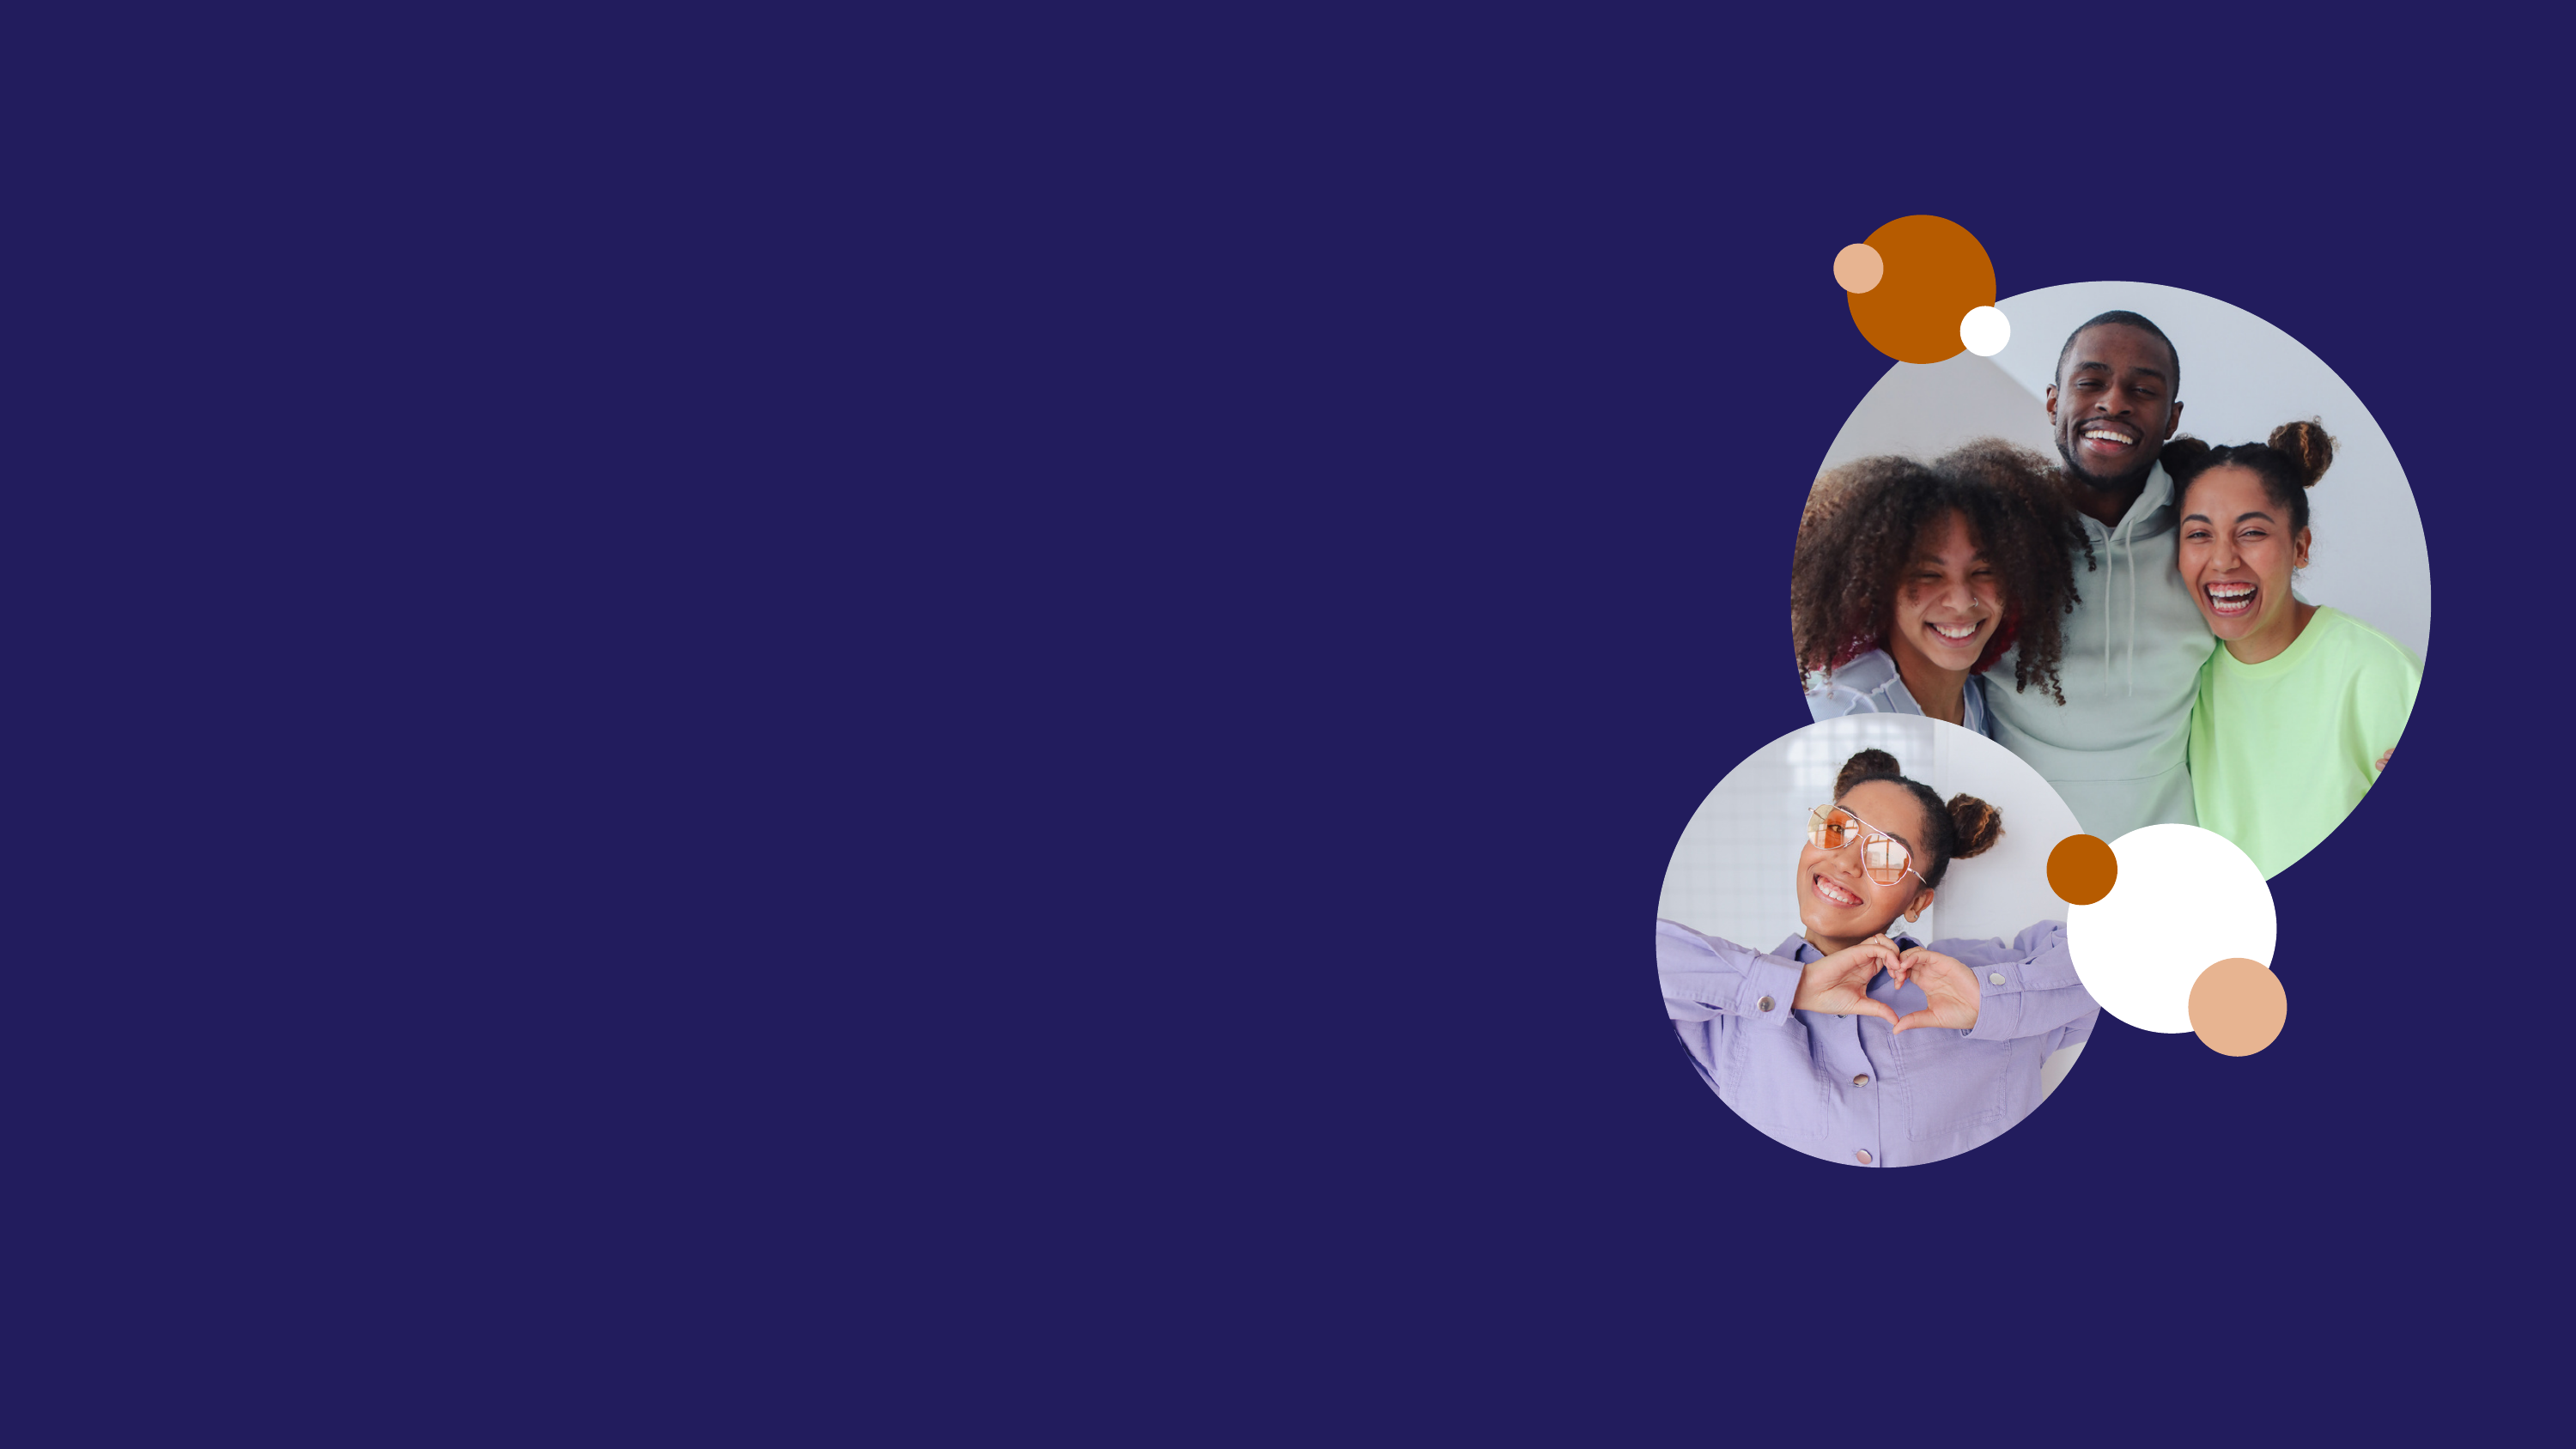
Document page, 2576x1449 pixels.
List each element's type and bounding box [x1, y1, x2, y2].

text_box [1790, 281, 2432, 922]
text_box [2046, 823, 2287, 1057]
text_box [1832, 214, 2011, 365]
text_box [1656, 712, 2111, 1168]
